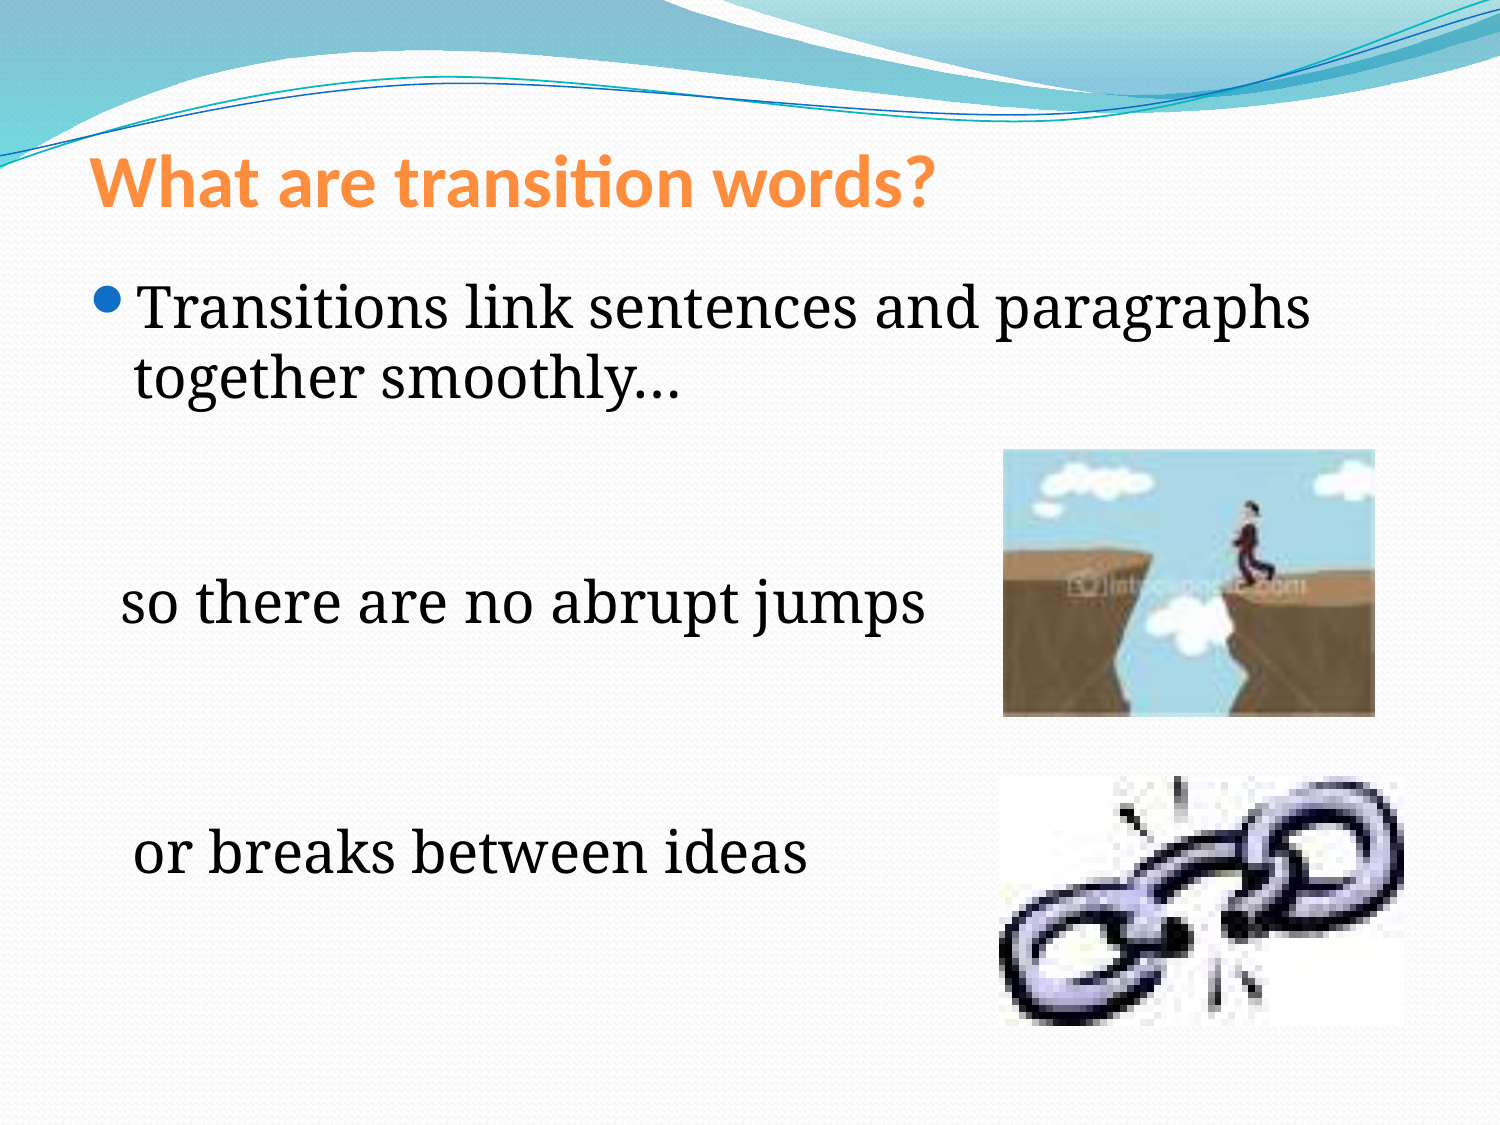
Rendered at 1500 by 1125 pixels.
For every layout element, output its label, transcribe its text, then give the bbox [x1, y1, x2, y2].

text_box or breaks between ideas [87, 799, 950, 1013]
text_box What are transition words? [74, 125, 1425, 233]
picture [1003, 449, 1376, 717]
text_box Transitions link sentences and paragraphs together smoothly… so there are no abrupt jumps [74, 262, 1425, 1006]
picture [999, 776, 1404, 1026]
